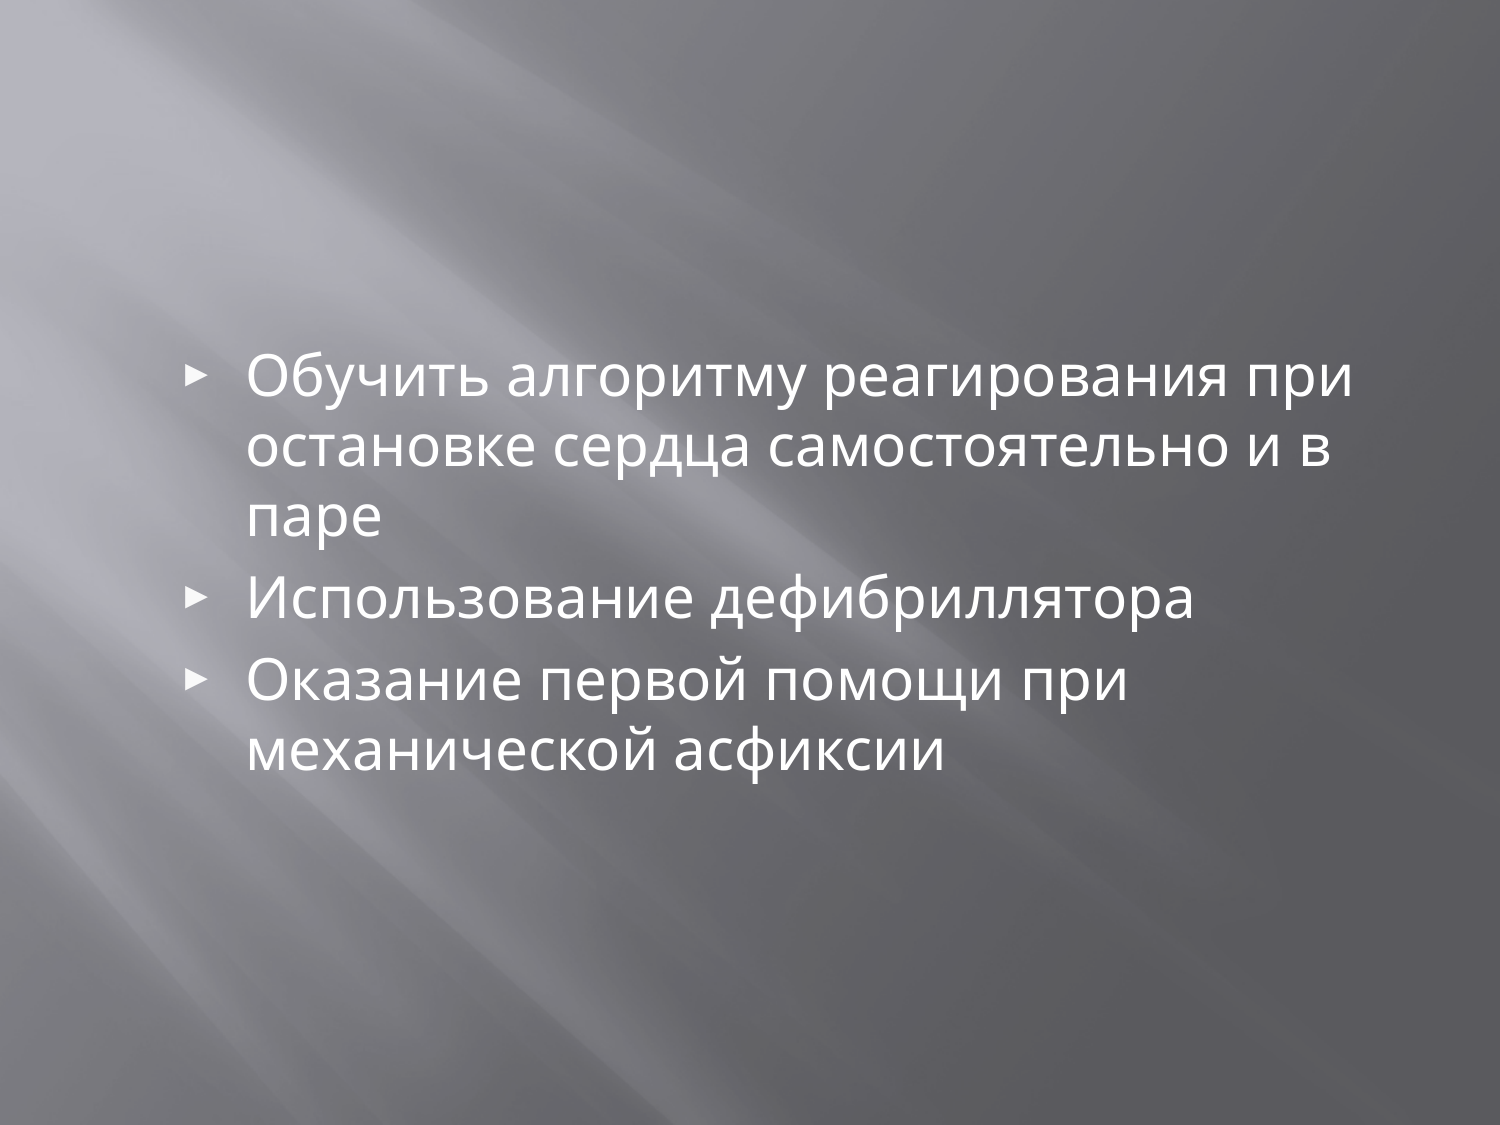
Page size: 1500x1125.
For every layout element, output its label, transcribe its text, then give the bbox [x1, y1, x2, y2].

title [75, 45, 1425, 233]
list Обучить алгоритму реагирования при остановке сердца самостоятельно и в паре Использование дефибриллятора Оказание первой помощи при механической асфиксии [140, 331, 1469, 1006]
